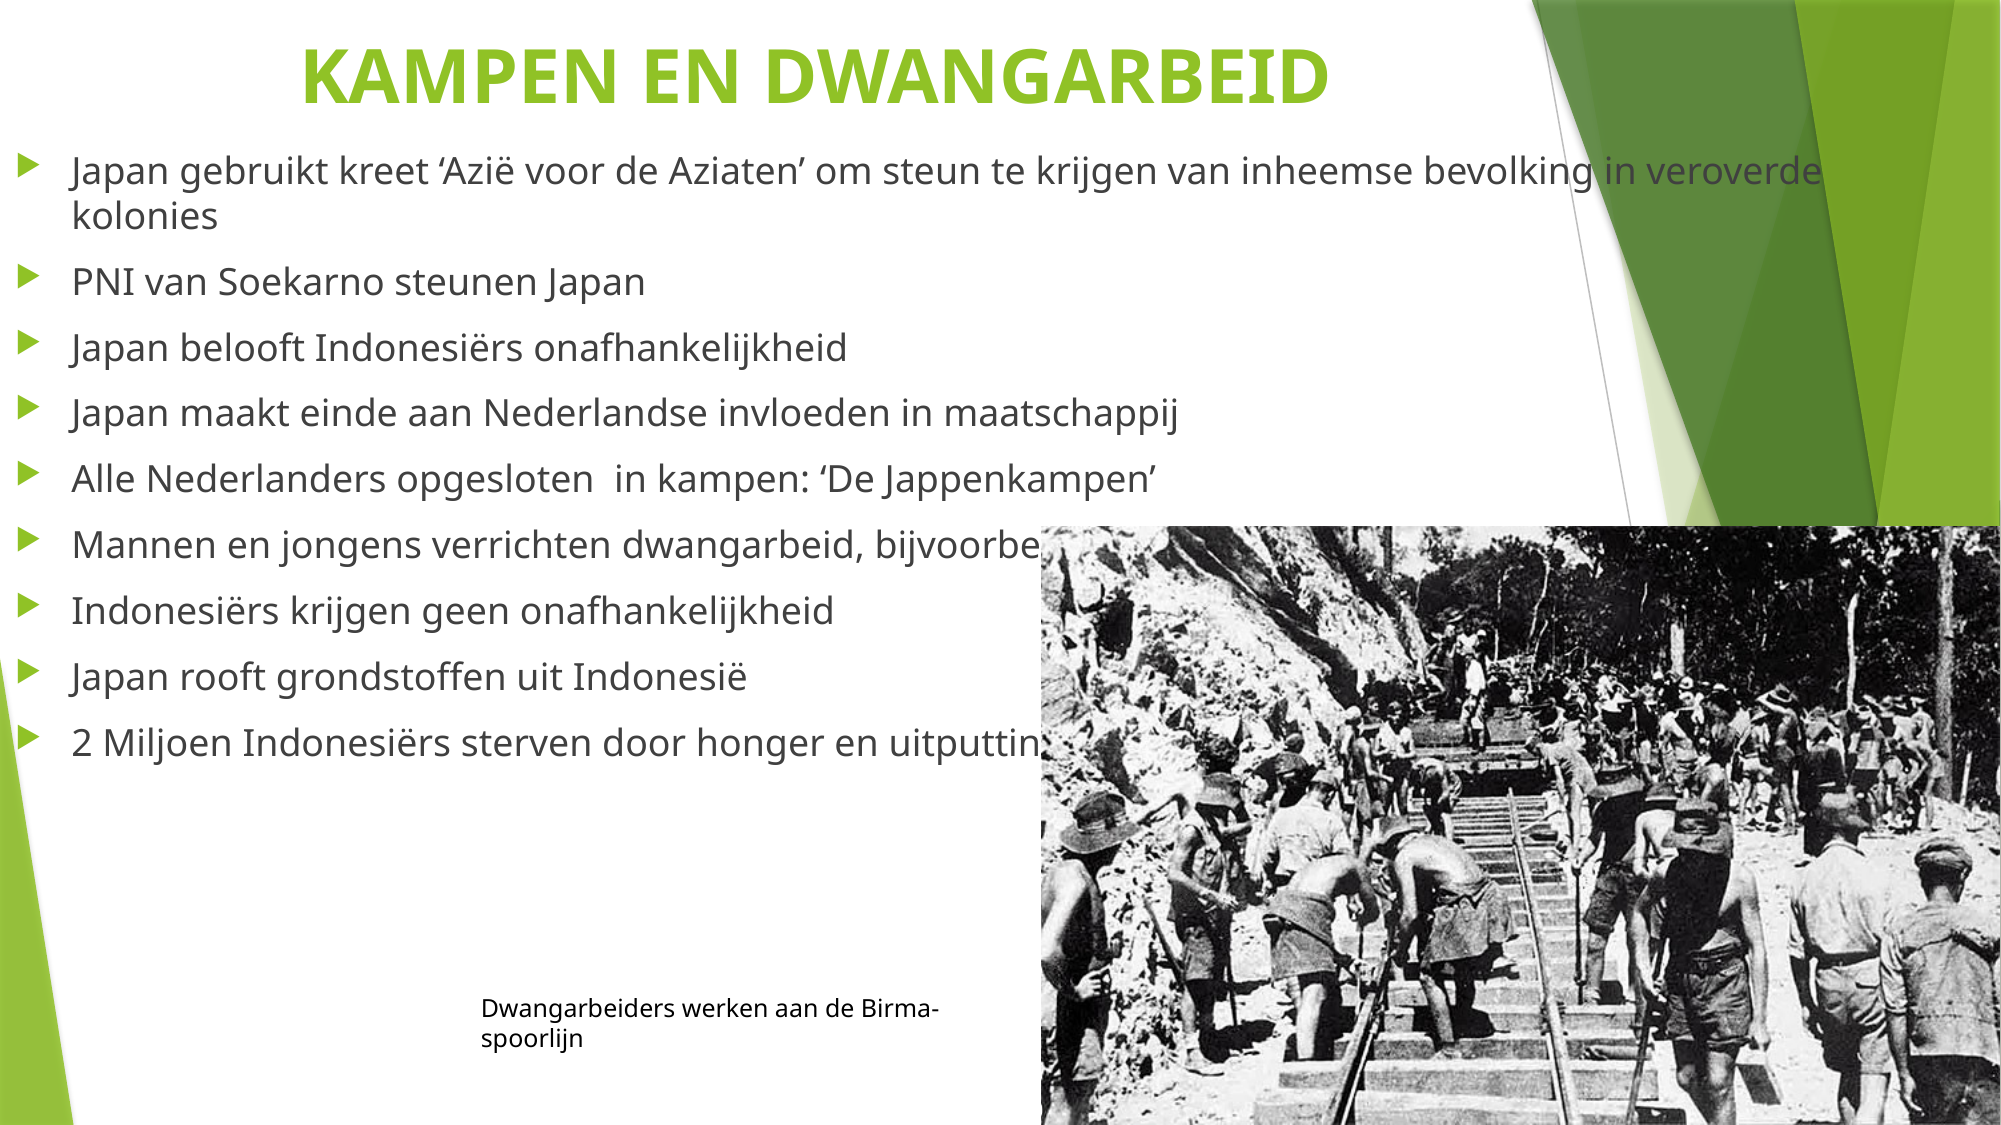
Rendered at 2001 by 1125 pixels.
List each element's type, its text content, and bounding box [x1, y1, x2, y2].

title KAMPEN EN DWANGARBEID [111, 21, 1522, 139]
text_box Dwangarbeiders werken aan de Birma-spoorlijn [466, 985, 1028, 1061]
picture [1040, 526, 2000, 1125]
list Japan gebruikt kreet ‘Azië voor de Aziaten’ om steun te krijgen van inheemse bevolking in veroverde kolonies PNI van Soekarno steunen Japan Japan belooft Indonesiërs onafhankelijkheid Japan maakt einde aan Nederlandse invloeden in maatschappij Alle Nederlanders opgesloten in kampen: ‘De Jappenkampen’ Mannen en jongens verrichten dwangarbeid, bijvoorbeeld de Birmalijn Indonesiërs krijgen geen onafhankelijkheid Japan rooft grondstoffen uit Indonesië 2 Miljoen Indonesiërs sterven door honger en uitputting [0, 139, 1987, 1125]
